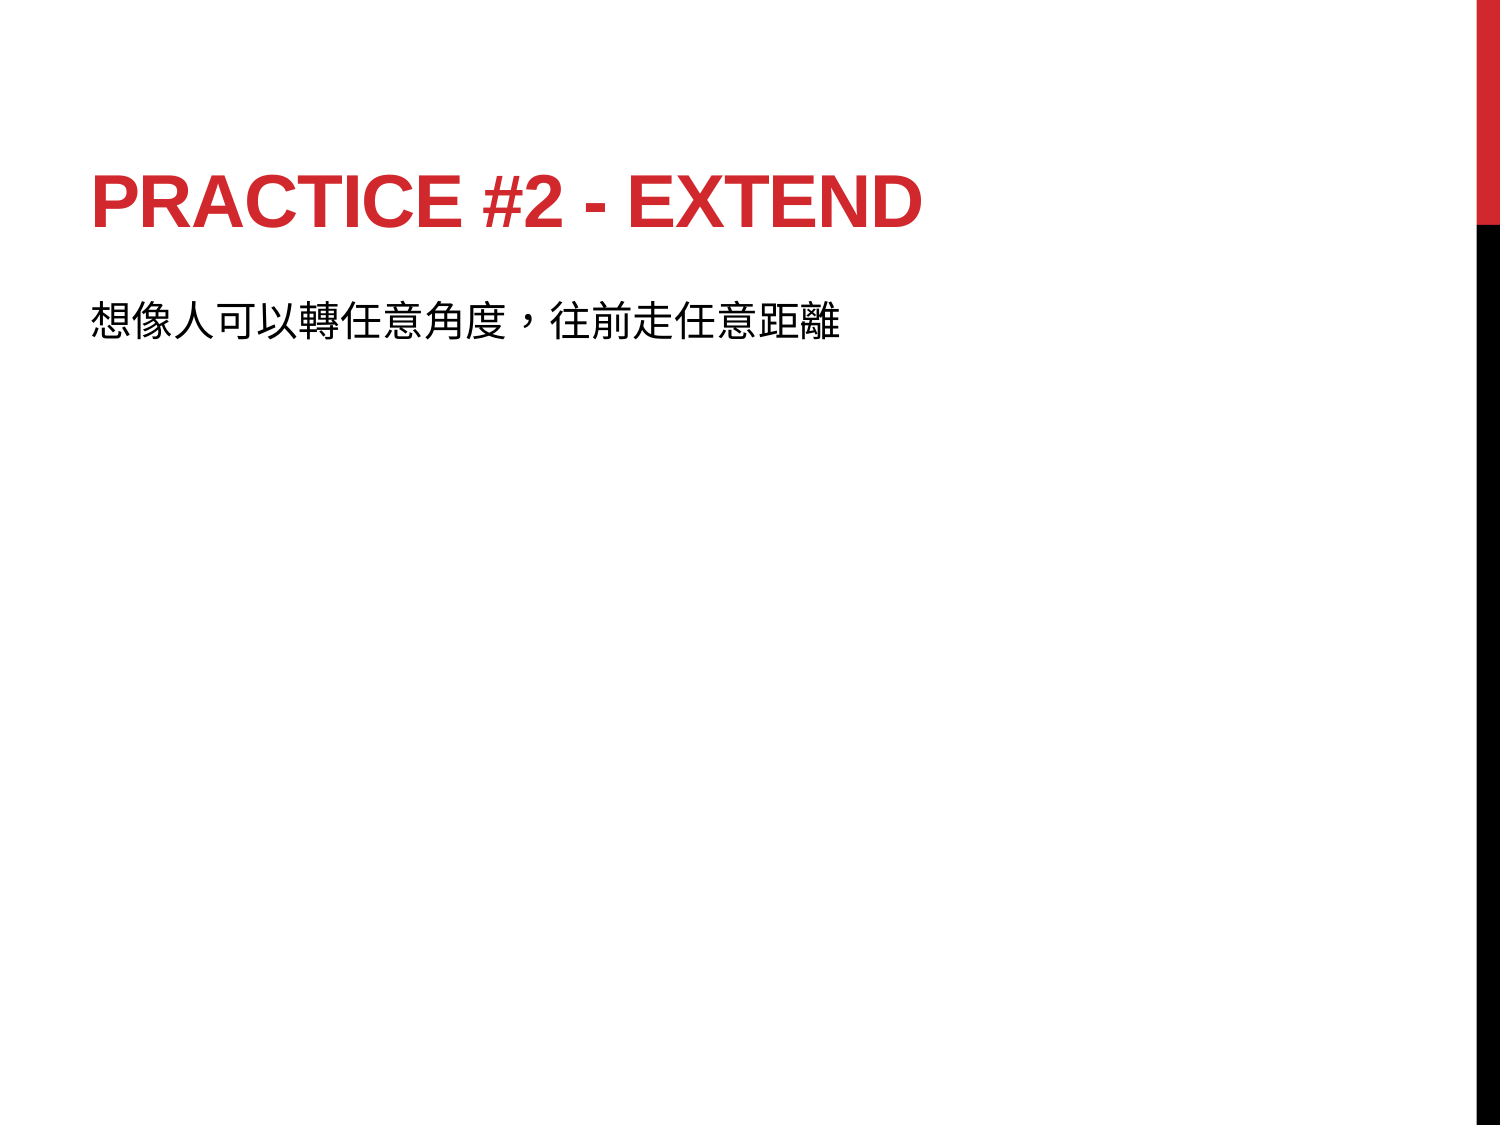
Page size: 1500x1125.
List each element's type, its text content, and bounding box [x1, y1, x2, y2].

title Practice #2 - extend [75, 25, 1025, 250]
list 想像人可以轉任意角度，往前走任意距離 [75, 287, 1325, 1005]
